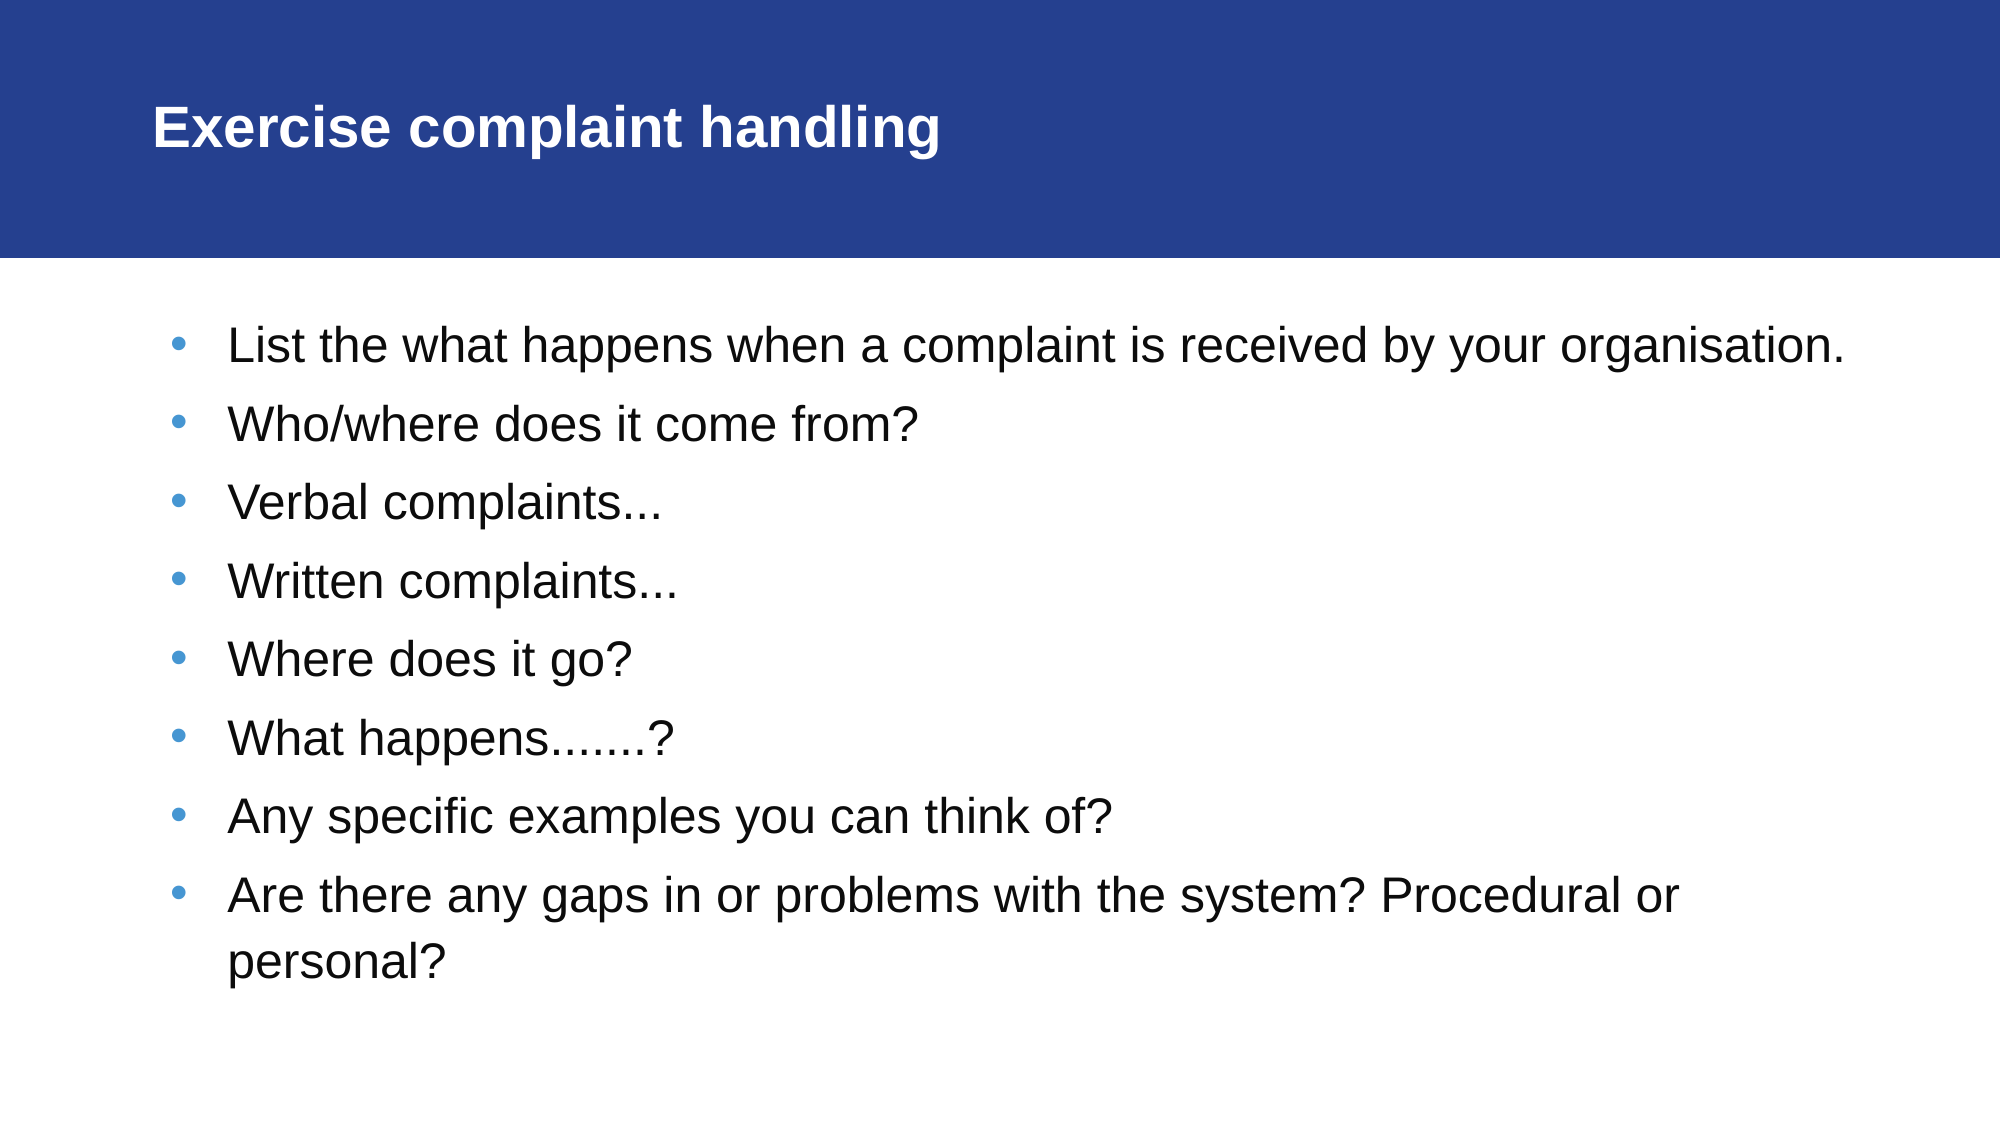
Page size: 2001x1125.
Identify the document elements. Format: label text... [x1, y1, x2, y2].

list List the what happens when a complaint is received by your organisation. Who/where does it come from? Verbal complaints... Written complaints... Where does it go? What happens.......? Any specific examples you can think of? Are there any gaps in or problems with the system? Procedural or personal? [137, 299, 1863, 1025]
title Exercise complaint handling [137, 20, 1863, 238]
